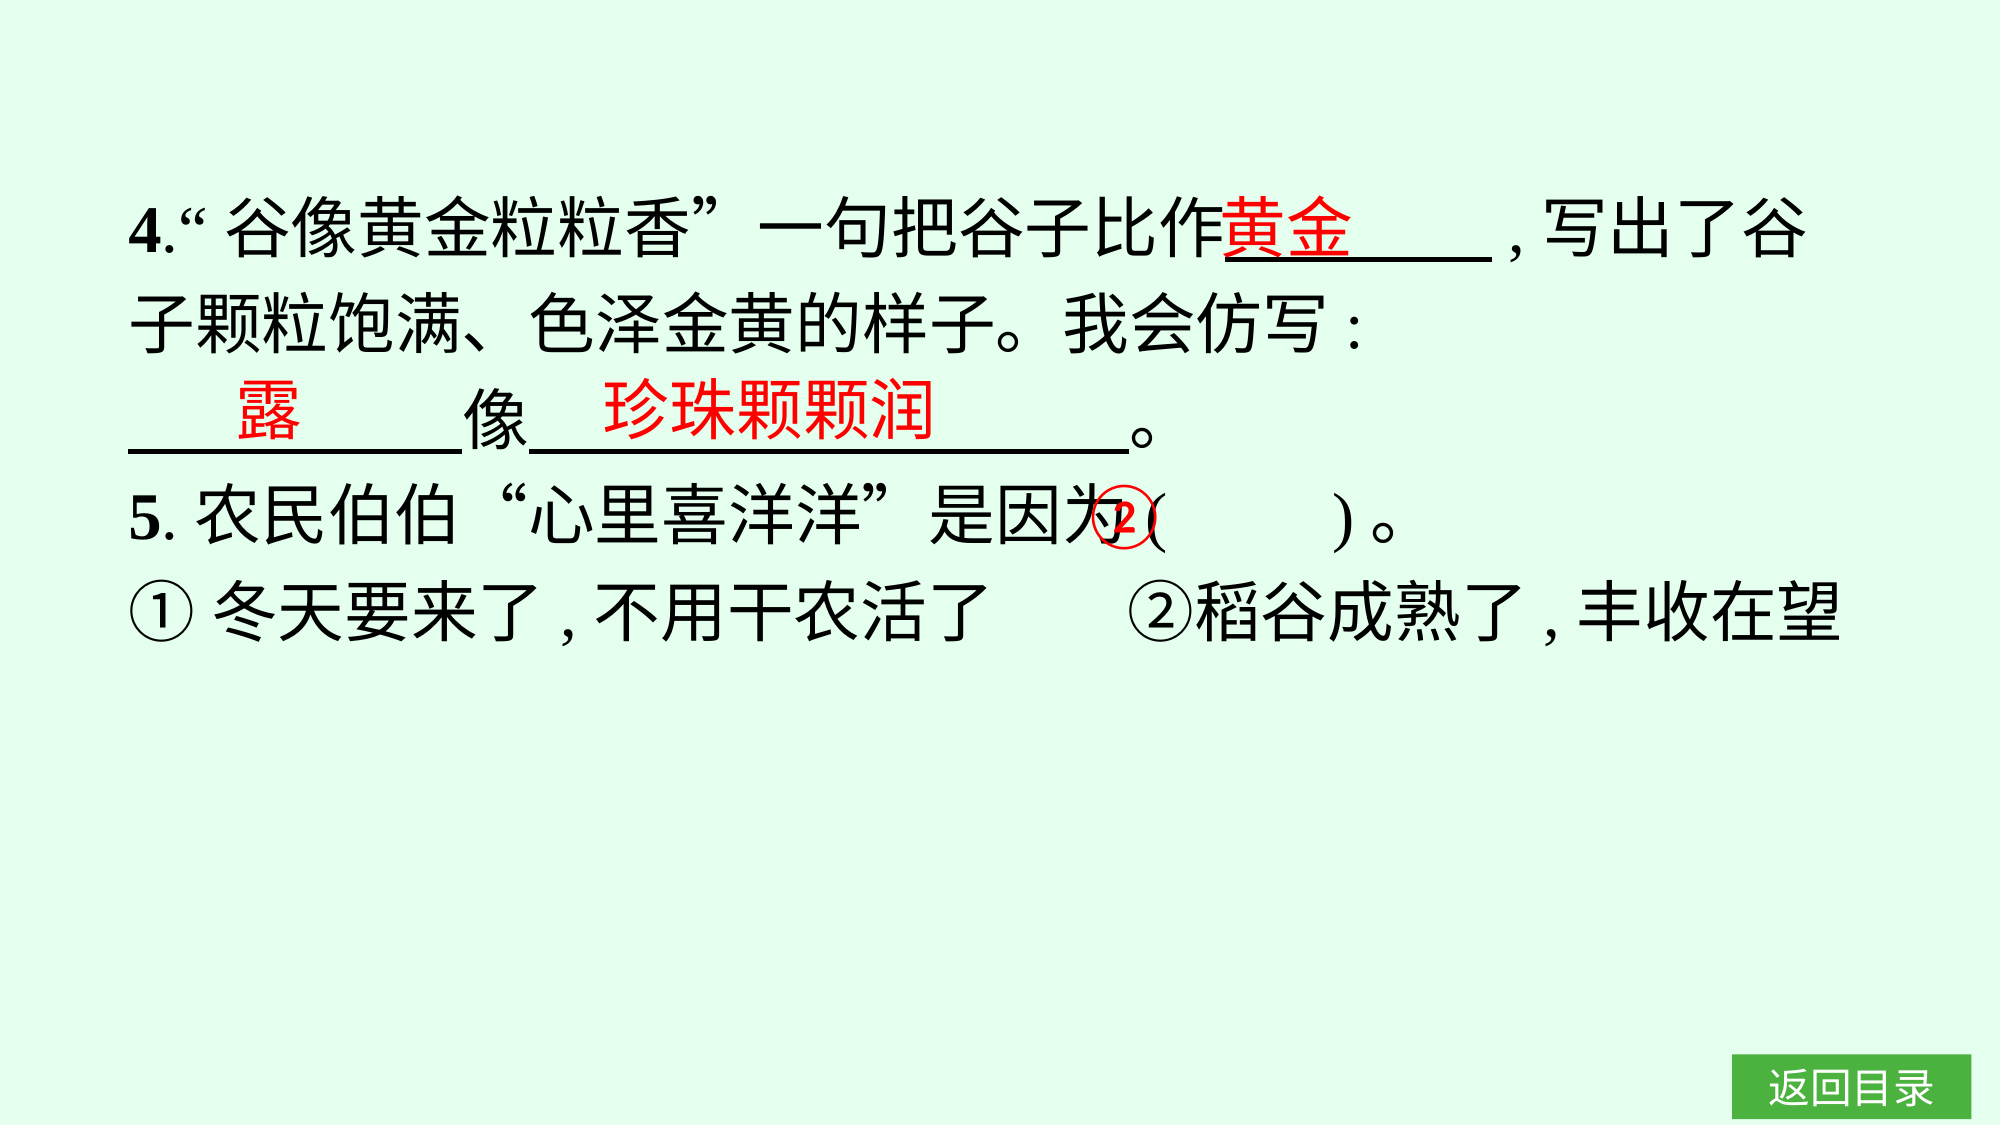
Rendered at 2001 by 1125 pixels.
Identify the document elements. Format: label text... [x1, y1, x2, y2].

text_box 珍珠颗颗润 [588, 344, 952, 456]
text_box 黄金 [1204, 162, 1369, 273]
text_box 露 [220, 344, 318, 456]
text_box 4.“谷像黄金粒粒香”一句把谷子比作 ,写出了谷子颗粒饱满、色泽金黄的样子。我会仿写: 像 。 5.农民伯伯“心里喜洋洋”是因为( )。 ①冬天要来了,不用干农活了 ②稻谷成熟了,丰收在望 [113, 162, 1887, 657]
text_box ② [1065, 448, 1184, 560]
